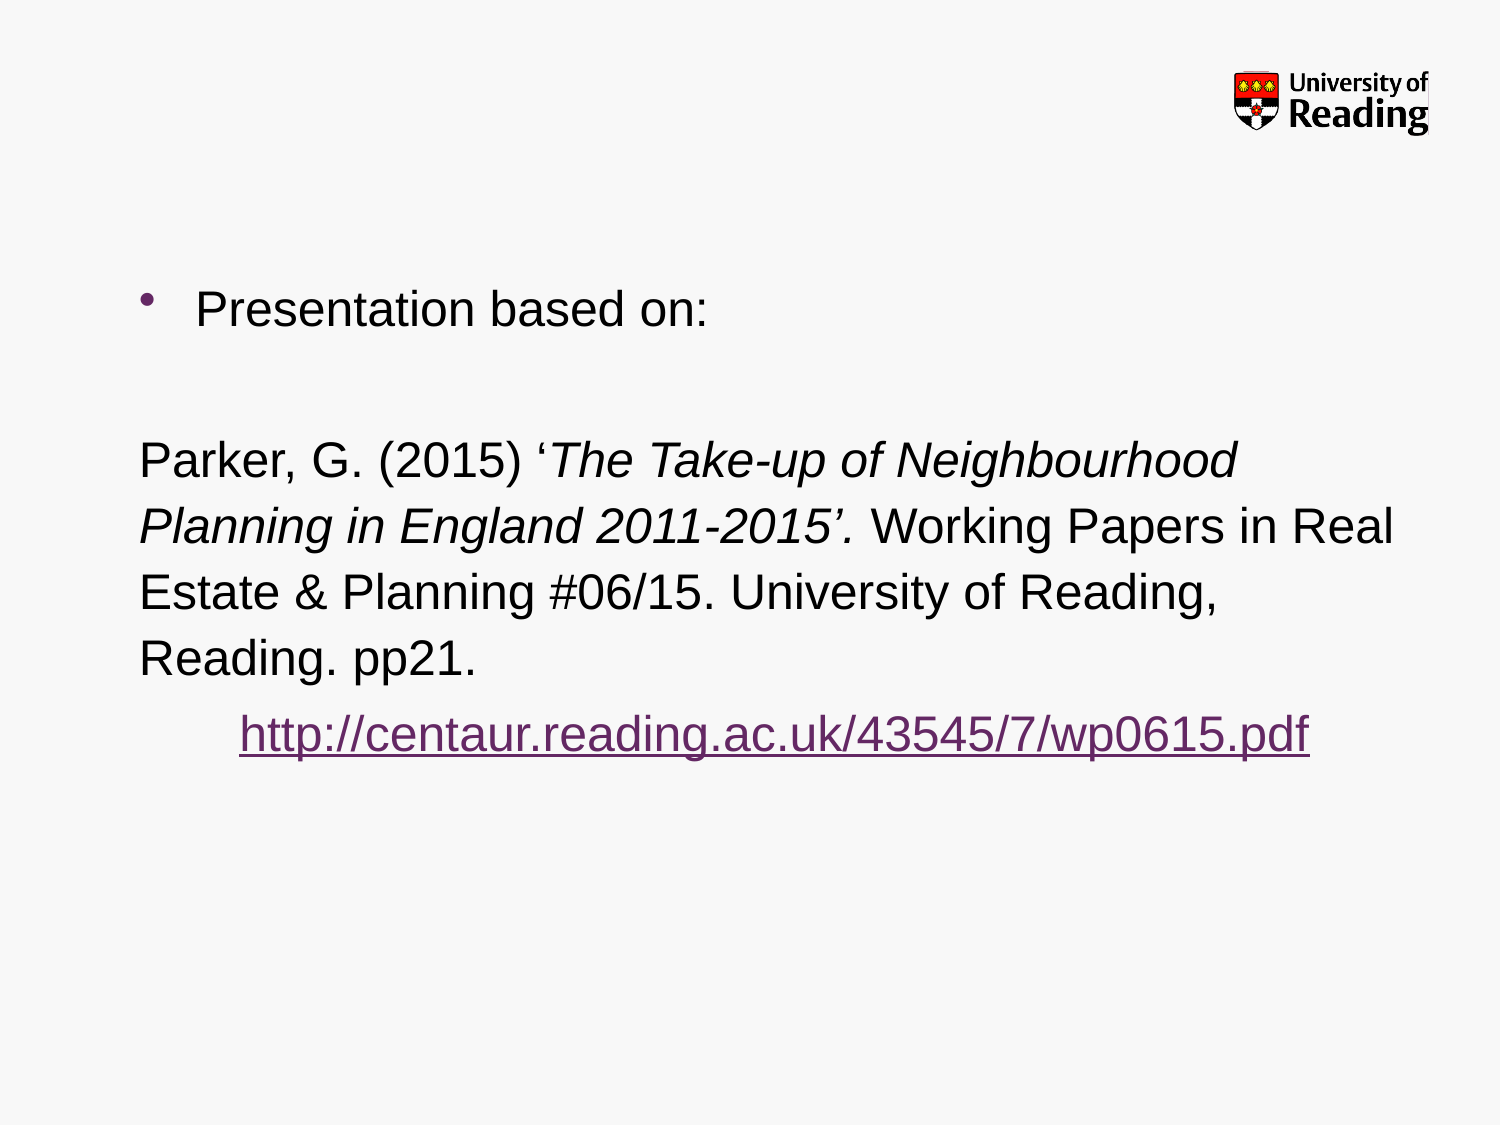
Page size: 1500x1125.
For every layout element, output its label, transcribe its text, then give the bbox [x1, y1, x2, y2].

picture [1234, 71, 1429, 136]
list Presentation based on: Parker, G. (2015) ‘The Take-up of Neighbourhood Planning in England 2011-2015’. Working Papers in Real Estate & Planning #06/15. University of Reading, Reading. pp21. http://centaur.reading.ac.uk/43545/7/wp0615.pdf [123, 262, 1426, 976]
